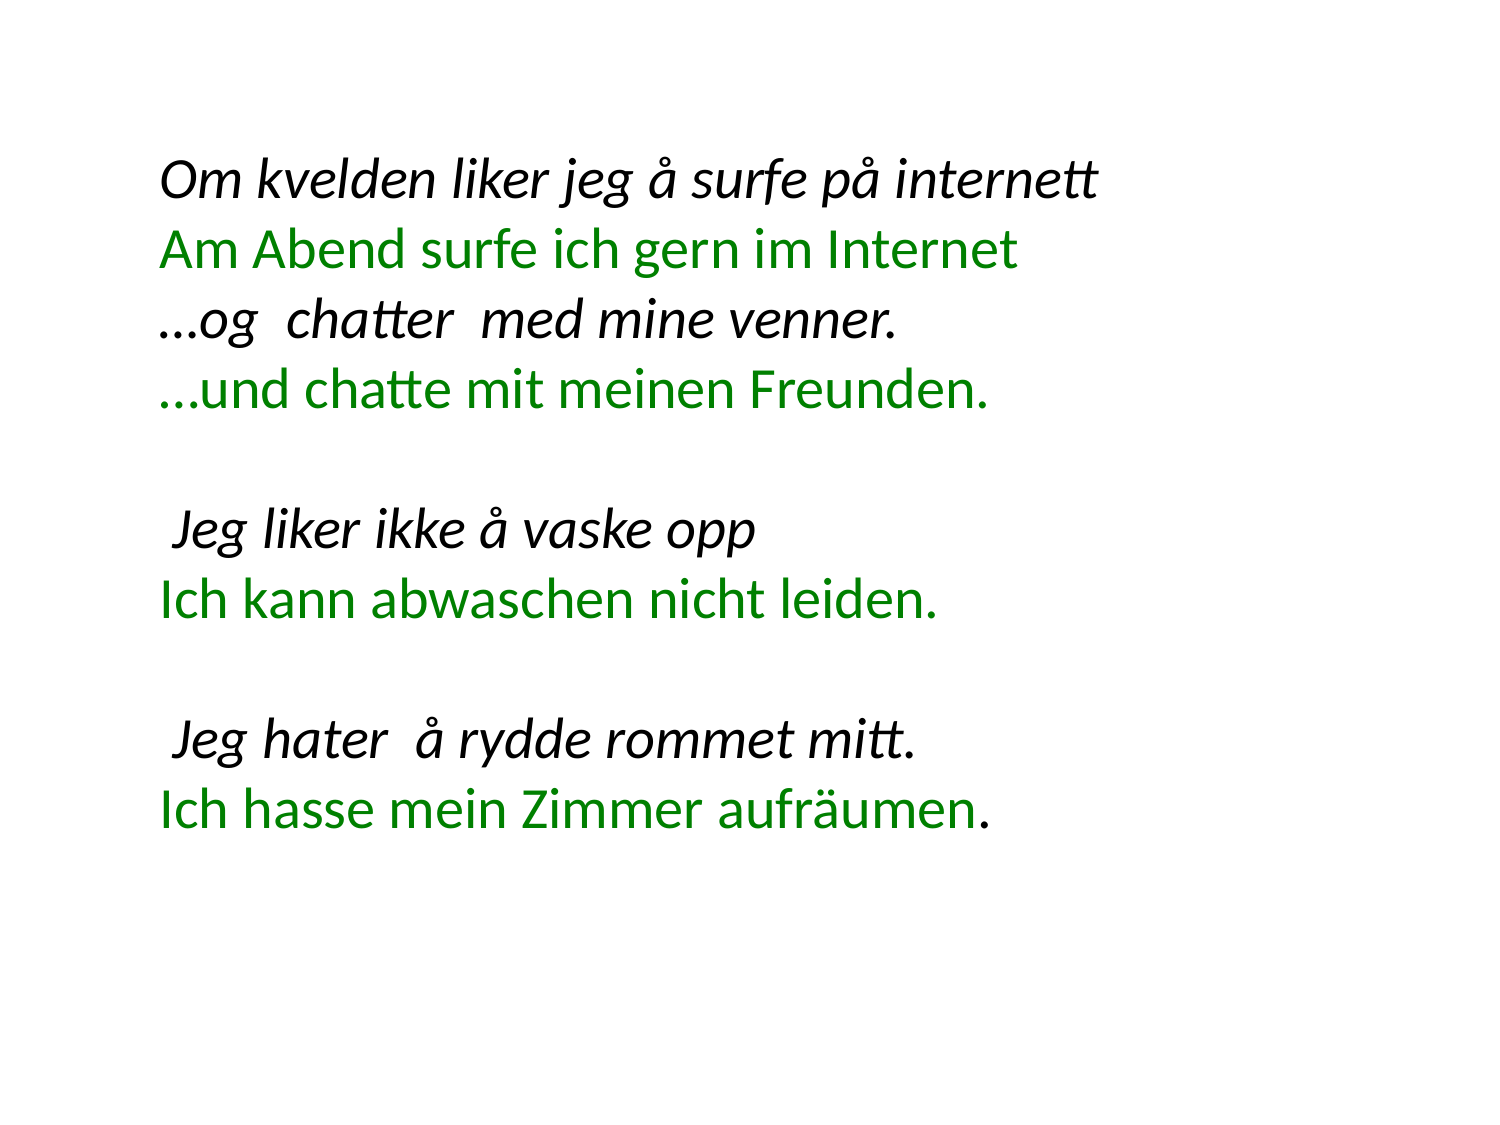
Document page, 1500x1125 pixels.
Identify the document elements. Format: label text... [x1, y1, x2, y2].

text_box Om kvelden liker jeg å surfe på internett Am Abend surfe ich gern im Internet …og chatter med mine venner. …und chatte mit meinen Freunden. Jeg liker ikke å vaske opp Ich kann abwaschen nicht leiden. Jeg hater å rydde rommet mitt. Ich hasse mein Zimmer aufräumen. [144, 133, 1418, 848]
